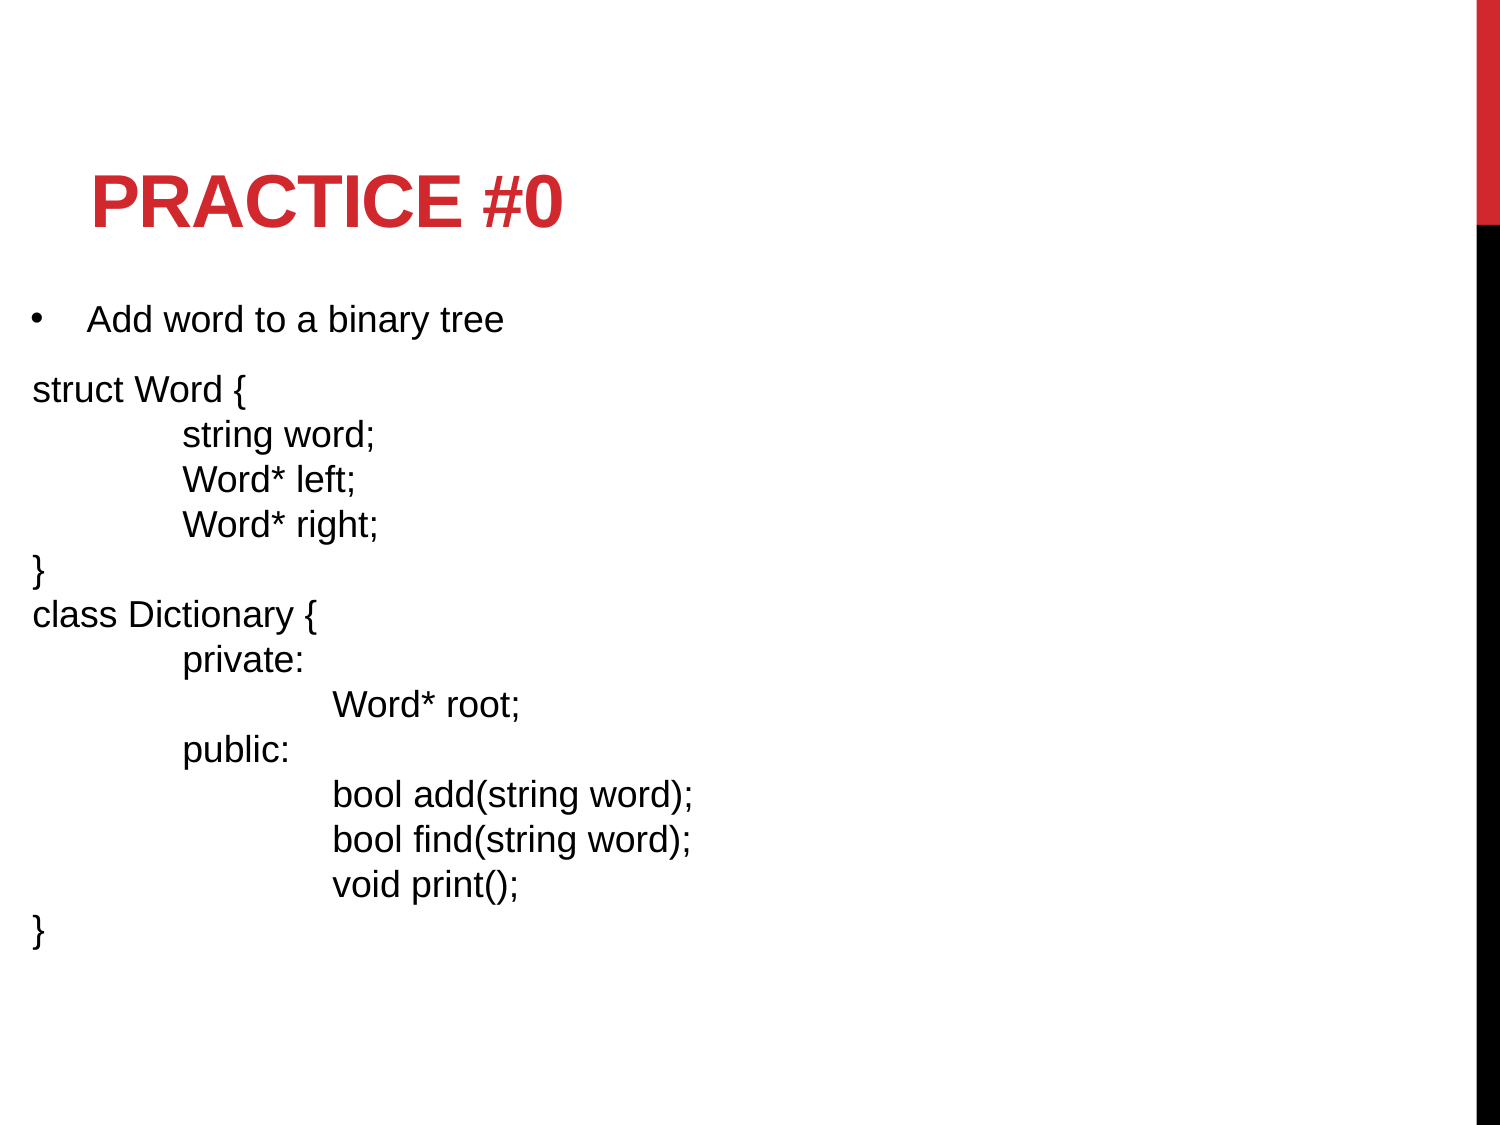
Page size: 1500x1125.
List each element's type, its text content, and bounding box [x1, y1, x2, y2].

list Add word to a binary tree [15, 287, 1465, 358]
text_box struct Word { string word; Word* left; Word* right; } class Dictionary { private: Word* root; public: bool add(string word); bool find(string word); void print(); } [17, 357, 709, 1003]
title Practice #0 [75, 25, 1025, 250]
